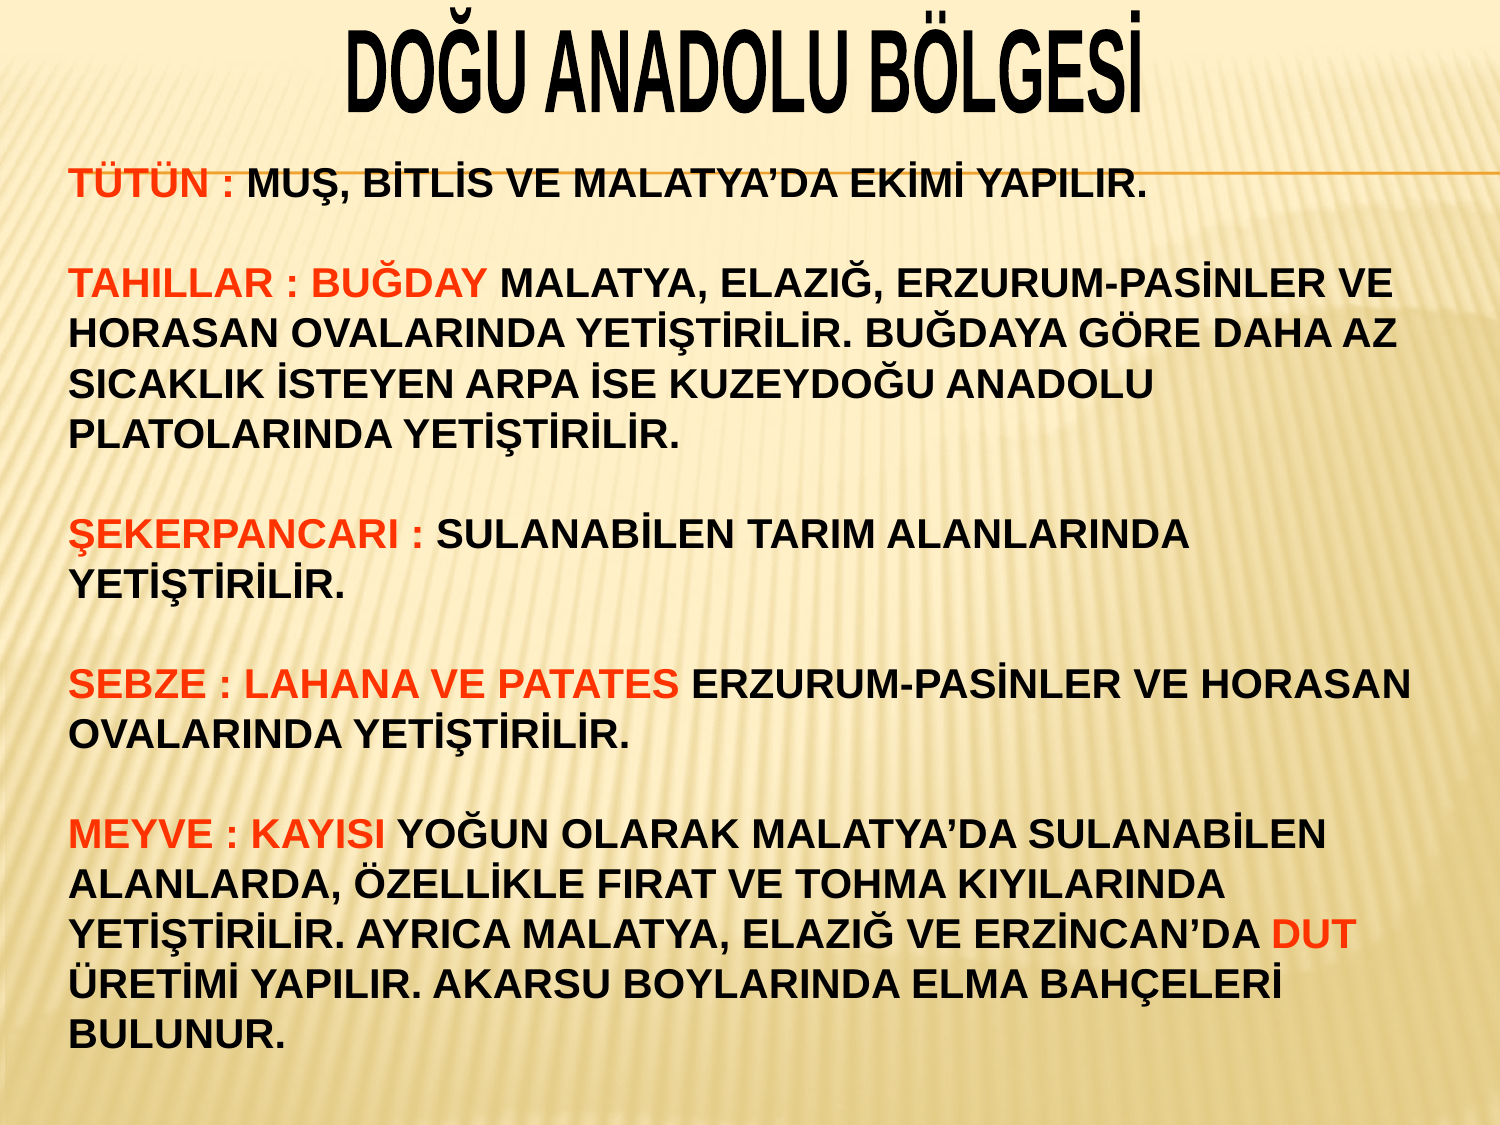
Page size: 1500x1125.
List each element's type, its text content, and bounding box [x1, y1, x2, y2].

text_box TÜTÜN : MUŞ, BİTLİS VE MALATYA’DA EKİMİ YAPILIR. TAHILLAR : BUĞDAY MALATYA, ELAZIĞ, ERZURUM-PASİNLER VE HORASAN OVALARINDA YETİŞTİRİLİR. BUĞDAYA GÖRE DAHA AZ SICAKLIK İSTEYEN ARPA İSE KUZEYDOĞU ANADOLU PLATOLARINDA YETİŞTİRİLİR. ŞEKERPANCARI : SULANABİLEN TARIM ALANLARINDA YETİŞTİRİLİR. SEBZE : LAHANA VE PATATES ERZURUM-PASİNLER VE HORASAN OVALARINDA YETİŞTİRİLİR. MEYVE : KAYISI YOĞUN OLARAK MALATYA’DA SULANABİLEN ALANLARDA, ÖZELLİKLE FIRAT VE TOHMA KIYILARINDA YETİŞTİRİLİR. AYRICA MALATYA, ELAZIĞ VE ERZİNCAN’DA DUT ÜRETİMİ YAPILIR. AKARSU BOYLARINDA ELMA BAHÇELERİ BULUNUR. [53, 148, 1459, 1064]
